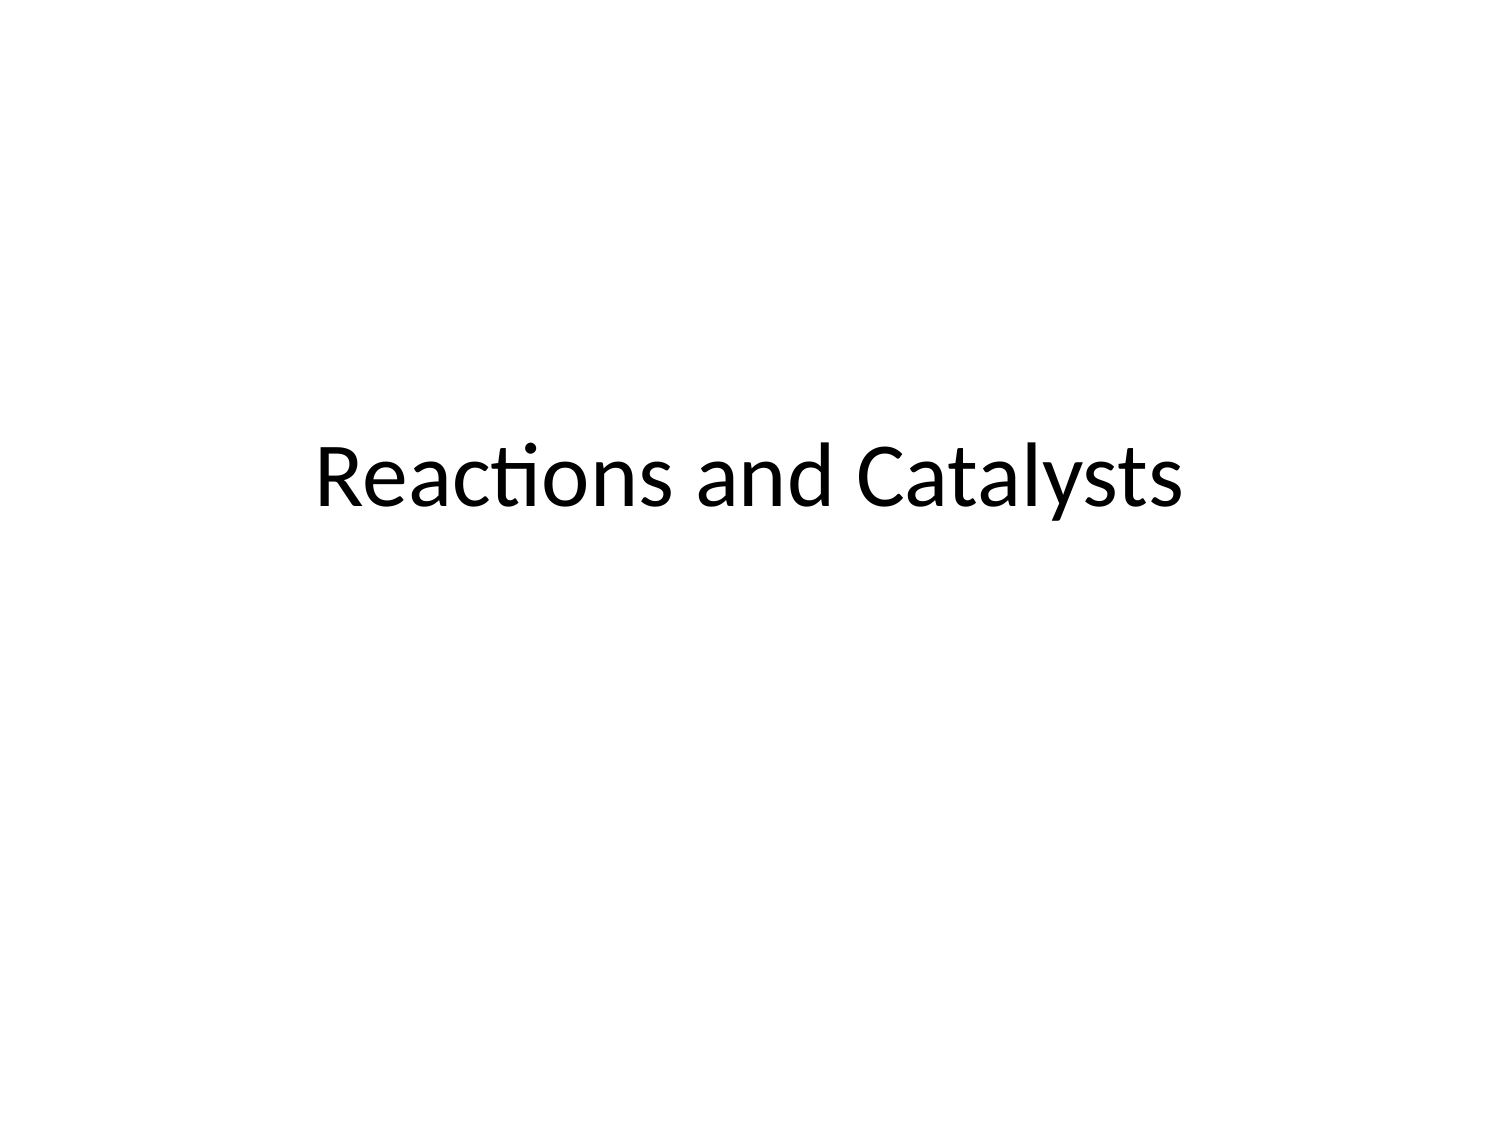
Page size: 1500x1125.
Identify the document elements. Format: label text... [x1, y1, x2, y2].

title Reactions and Catalysts [112, 349, 1388, 591]
